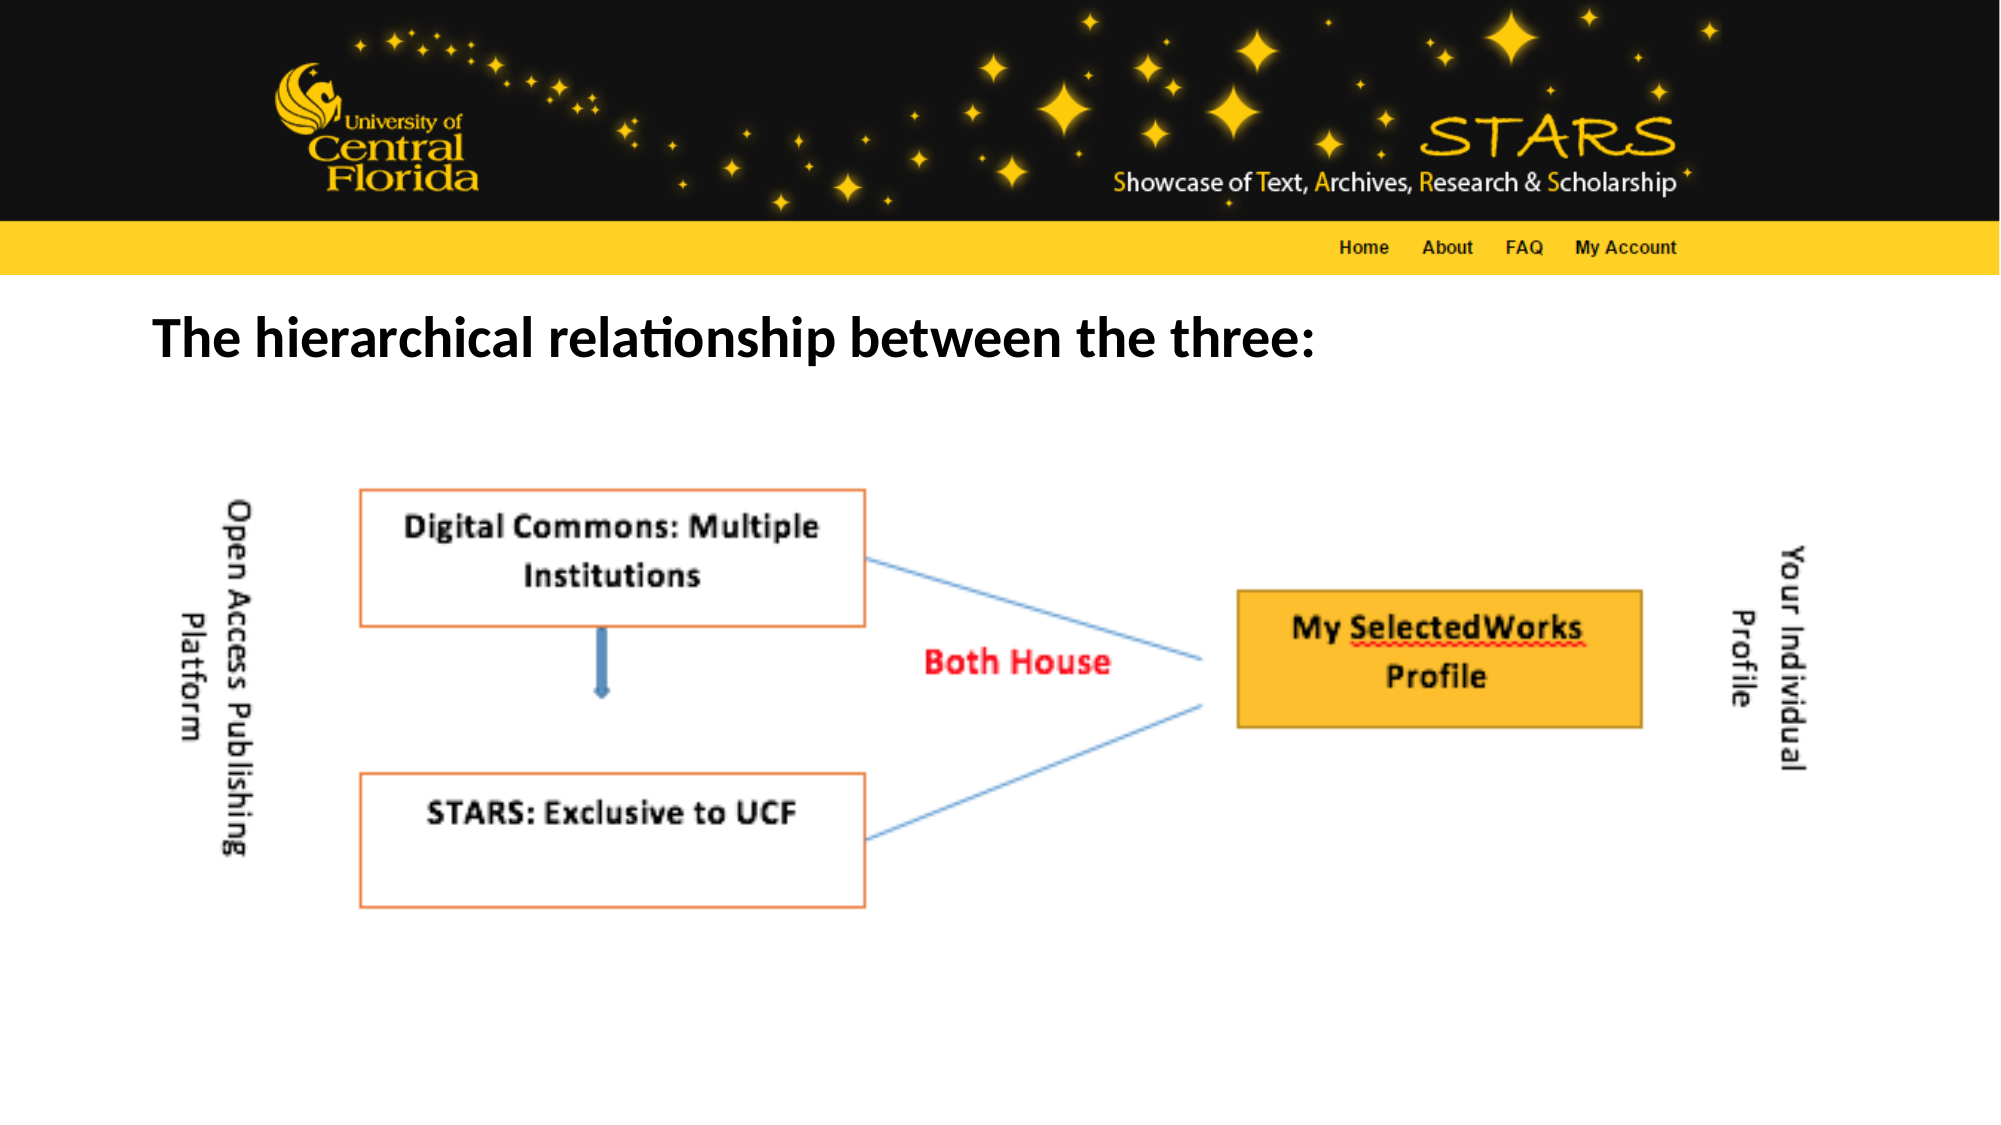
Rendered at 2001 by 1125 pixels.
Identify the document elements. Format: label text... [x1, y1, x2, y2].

picture [0, 0, 2000, 275]
list The hierarchical relationship between the three: [137, 299, 1863, 1014]
picture [153, 465, 1829, 934]
